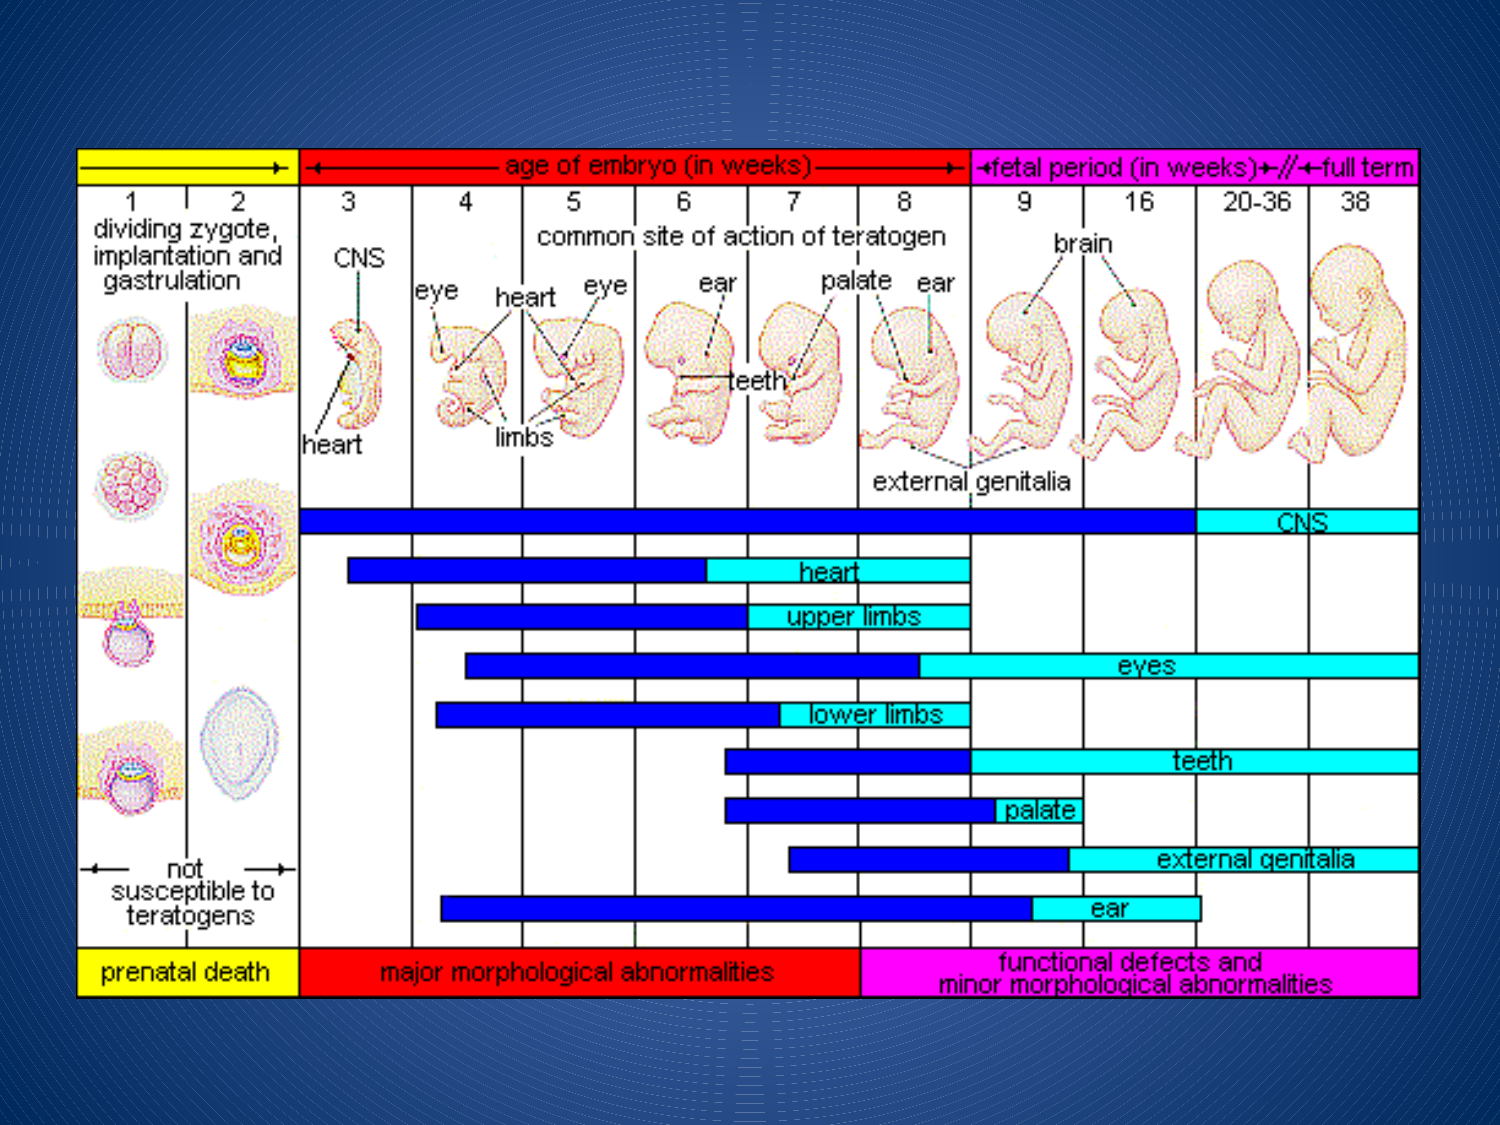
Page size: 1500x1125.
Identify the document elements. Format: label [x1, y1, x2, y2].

picture [76, 148, 1421, 999]
